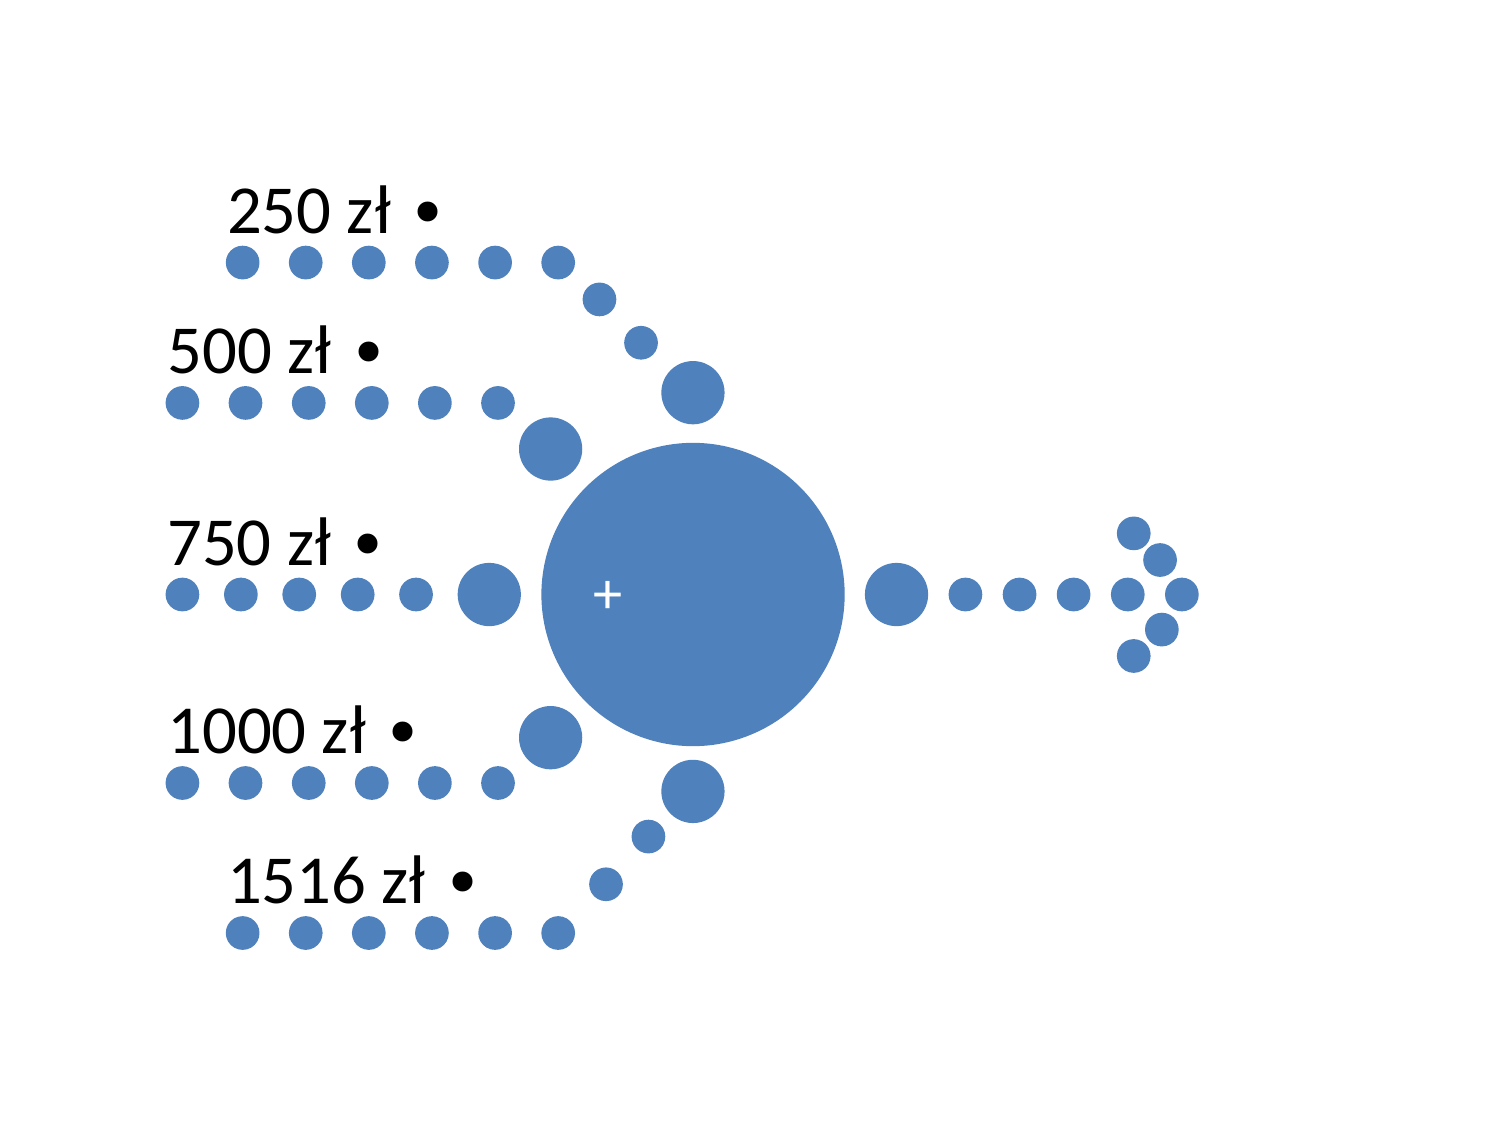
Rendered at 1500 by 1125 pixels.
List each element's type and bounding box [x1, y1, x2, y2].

text_box [11, 172, 1353, 948]
